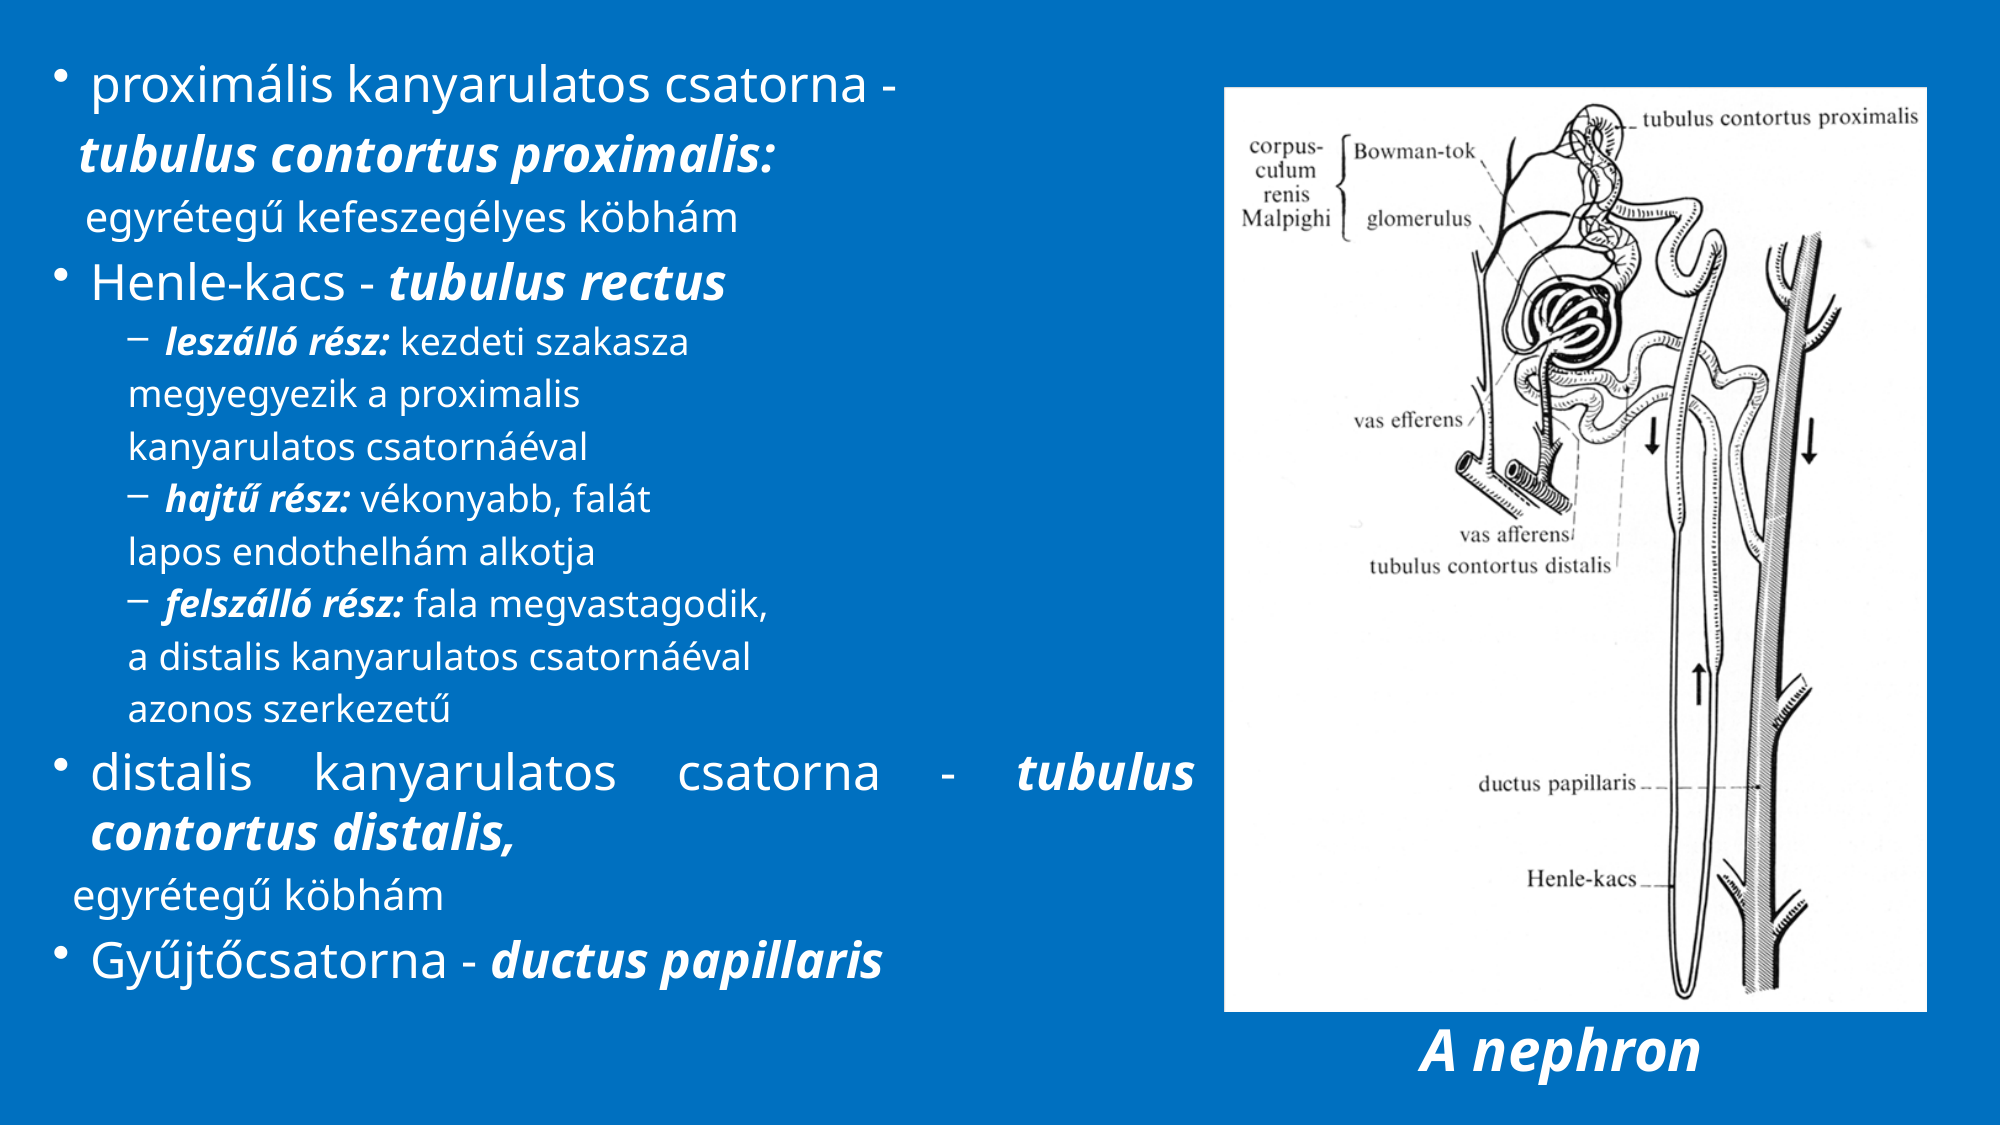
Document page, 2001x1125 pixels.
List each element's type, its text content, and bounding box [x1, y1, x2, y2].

text_box proximális kanyarulatos csatorna - tubulus contortus proximalis: egyrétegű kefeszegélyes köbhám Henle-kacs - tubulus rectus leszálló rész: kezdeti szakasza megyegyezik a proximalis kanyarulatos csatornáéval hajtű rész: vékonyabb, falát lapos endothelhám alkotja felszálló rész: fala megvastagodik, a distalis kanyarulatos csatornáéval azonos szerkezetű distalis kanyarulatos csatorna - tubulus contortus distalis, egyrétegű köbhám Gyűjtőcsatorna - ductus papillaris [0, 44, 1211, 1111]
picture [1224, 87, 1927, 1012]
text_box A nephron [1406, 1012, 1718, 1091]
